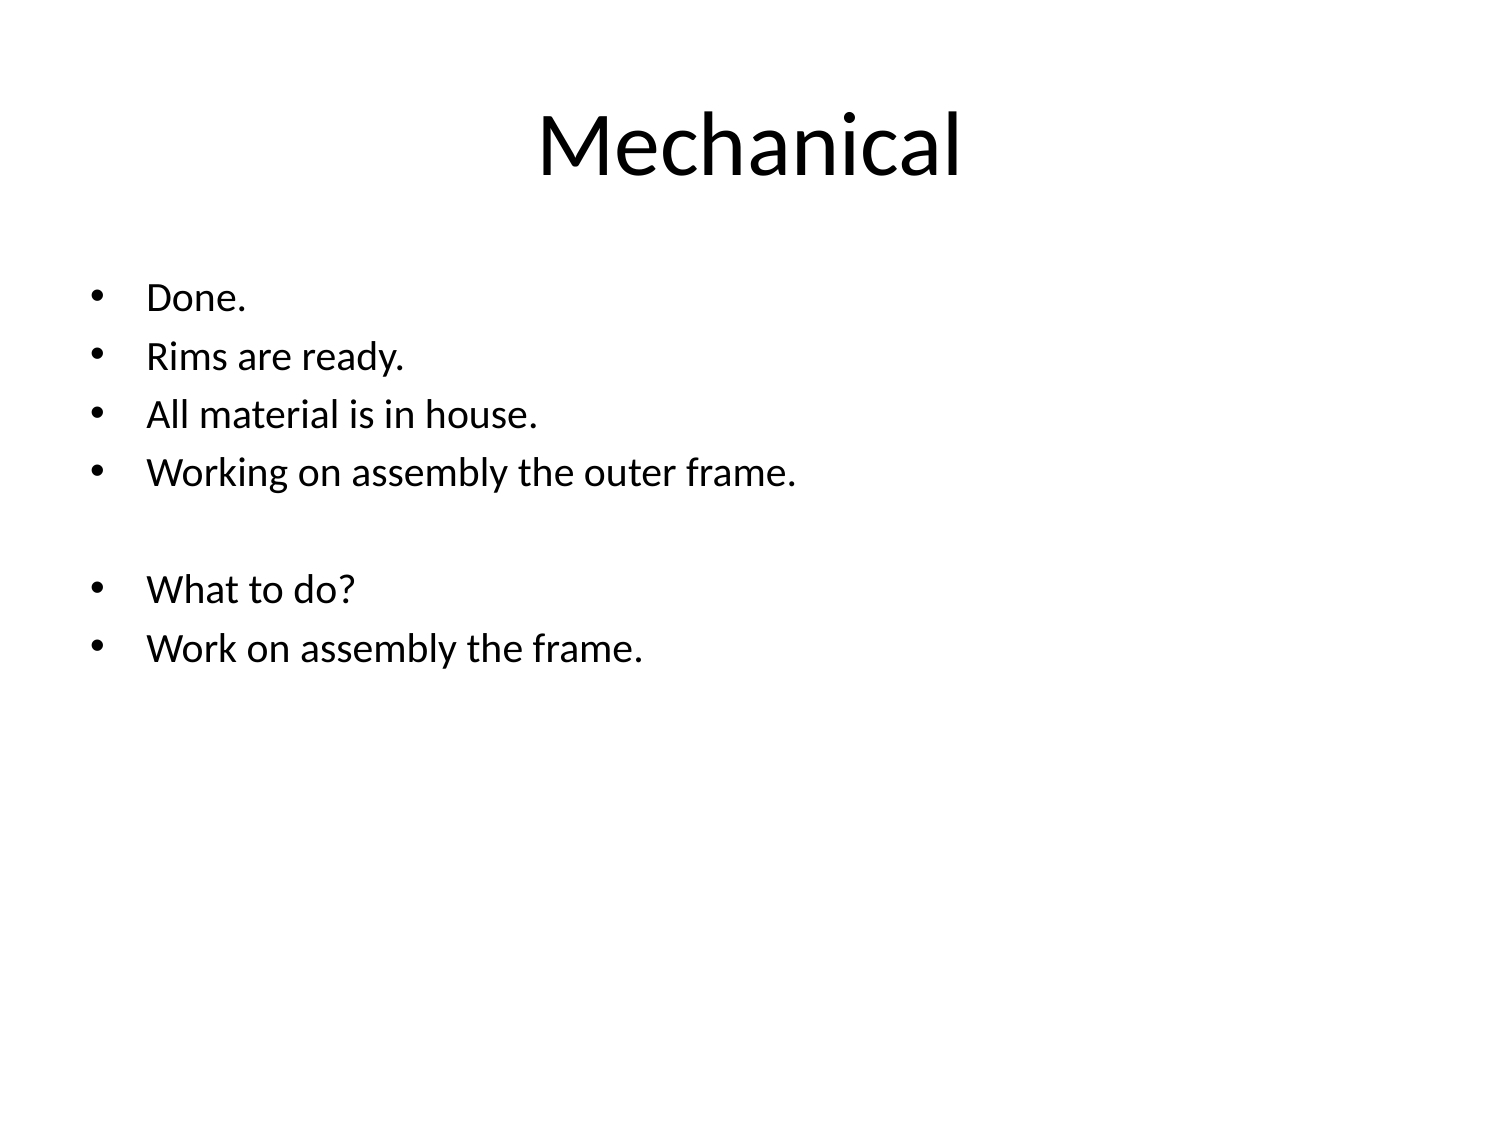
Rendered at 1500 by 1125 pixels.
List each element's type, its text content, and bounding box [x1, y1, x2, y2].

list Done. Rims are ready. All material is in house. Working on assembly the outer frame. What to do? Work on assembly the frame. [75, 262, 1425, 1005]
title Mechanical [75, 45, 1425, 233]
